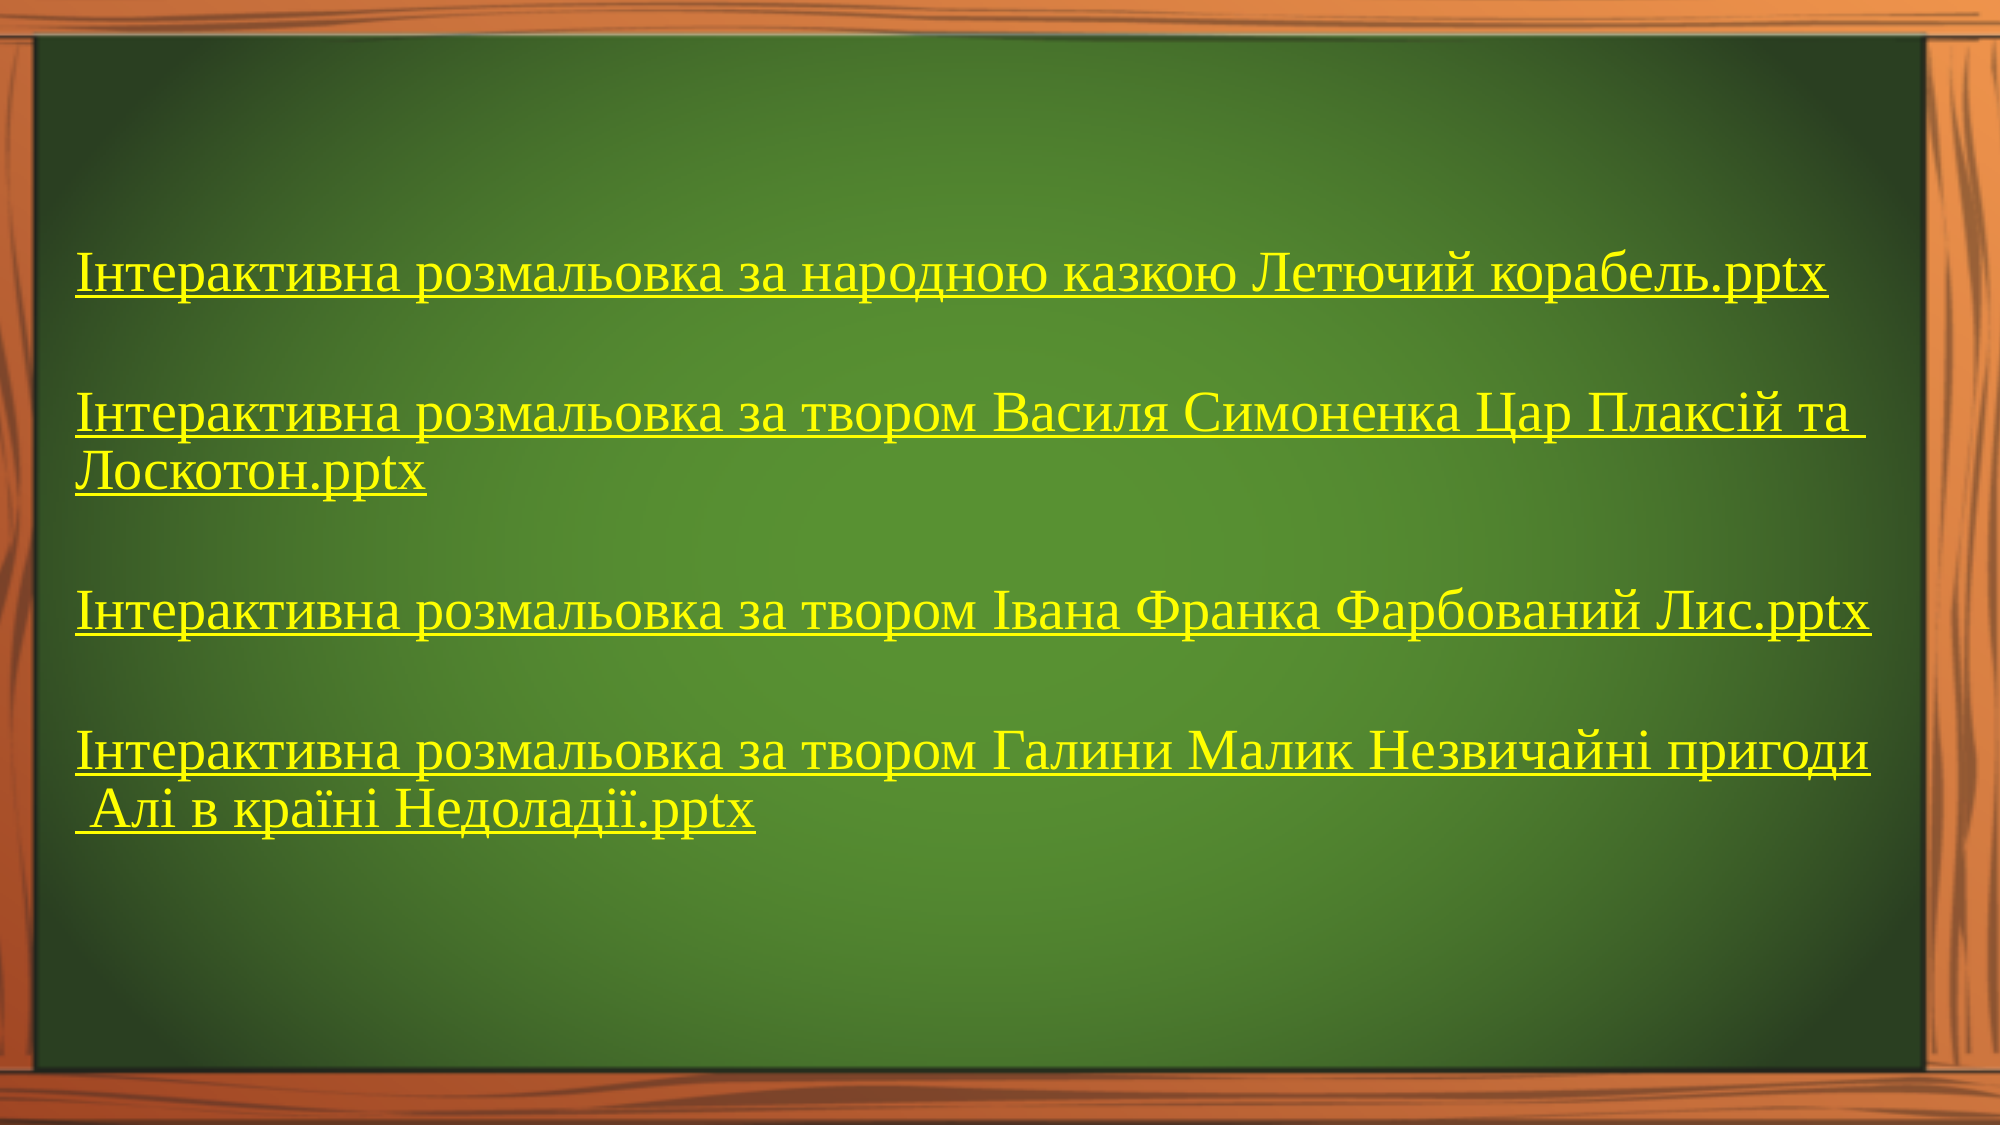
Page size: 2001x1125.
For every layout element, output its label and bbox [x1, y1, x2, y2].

list [0, 0, 2000, 1125]
